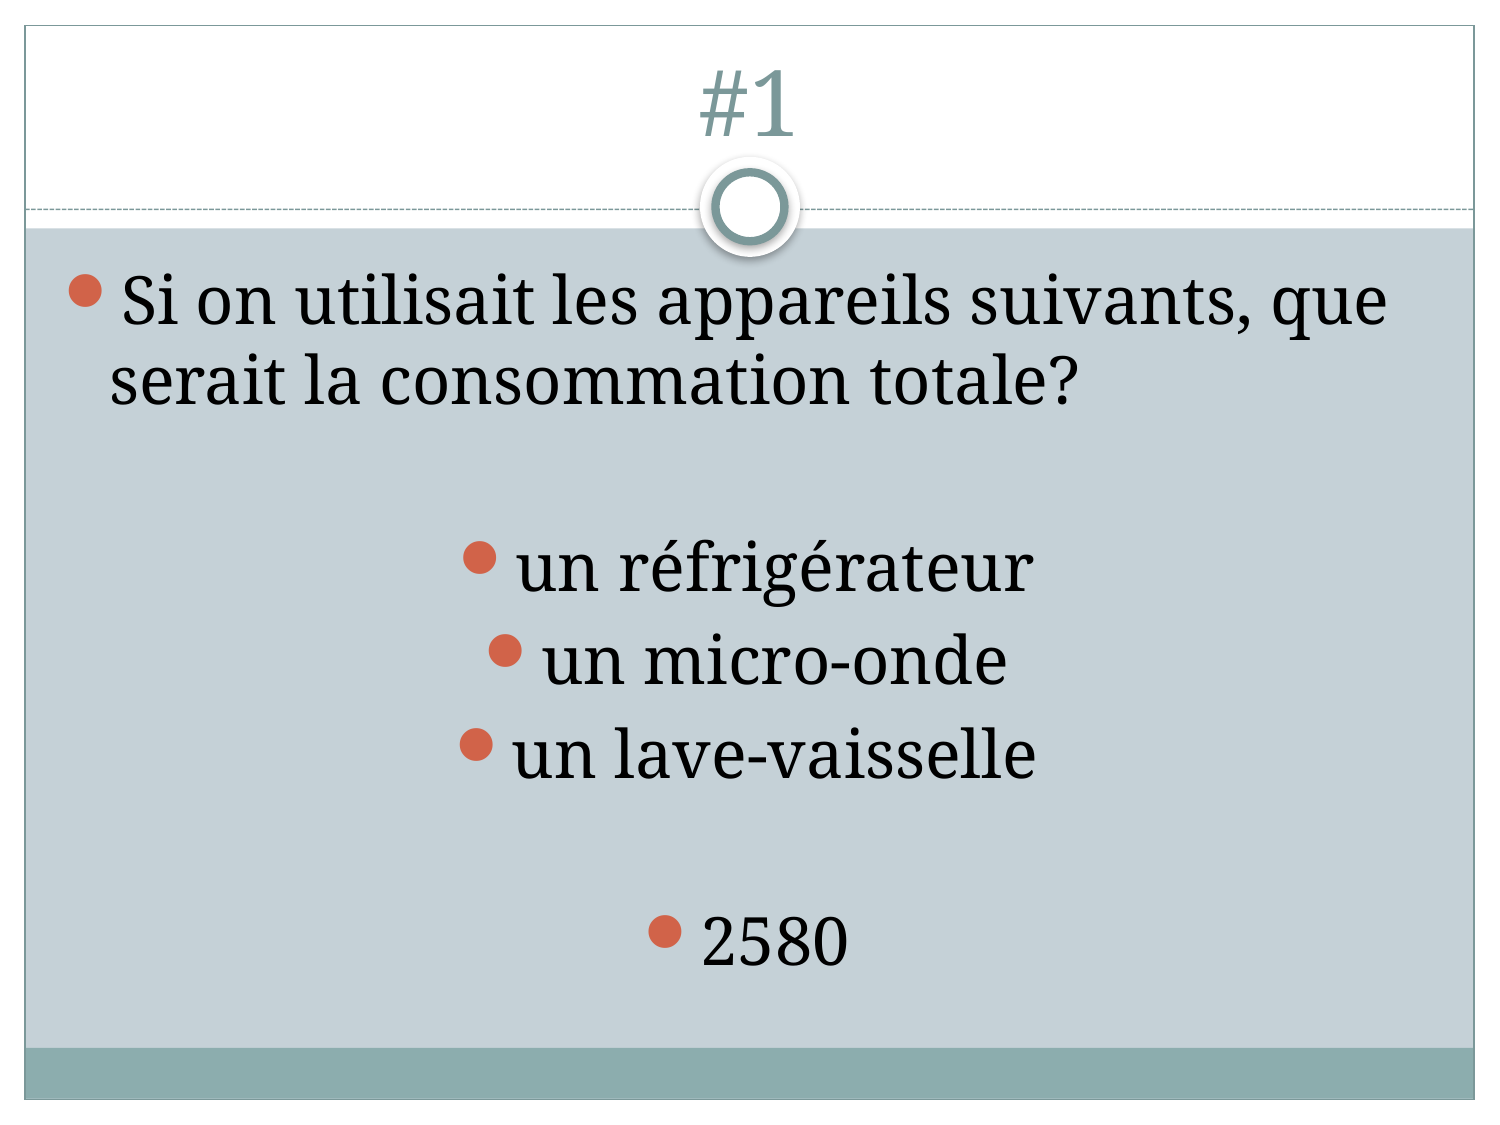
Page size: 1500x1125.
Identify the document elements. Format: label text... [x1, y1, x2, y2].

list Si on utilisait les appareils suivants, que serait la consommation totale? un réfrigérateur un micro-onde un lave-vaisselle 2580 [49, 250, 1445, 1001]
title #1 [49, 37, 1450, 162]
